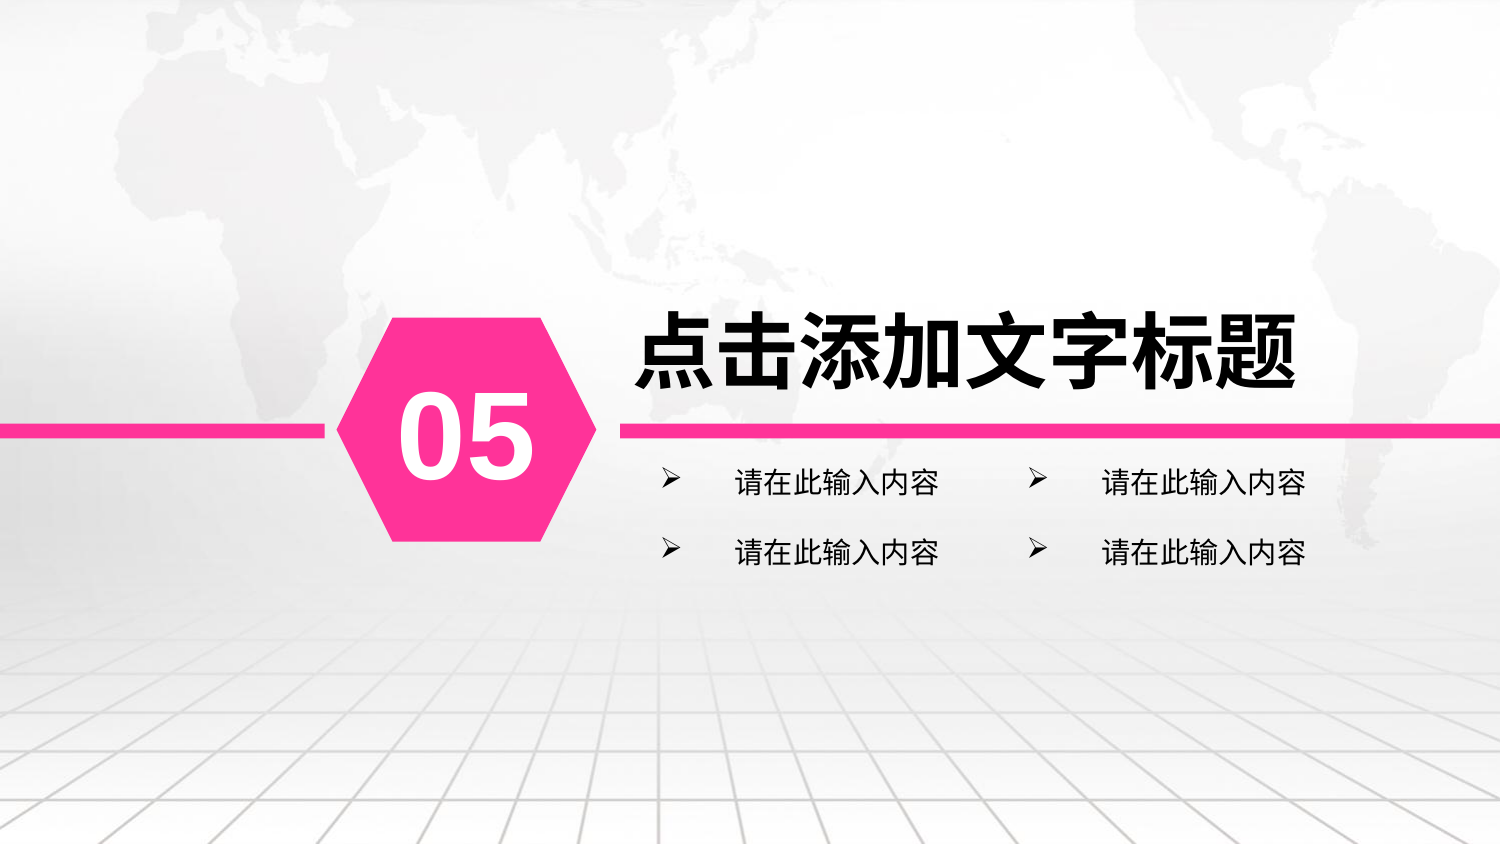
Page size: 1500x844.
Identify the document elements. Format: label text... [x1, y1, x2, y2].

text_box 请在此输入内容 [645, 526, 955, 577]
text_box [618, 422, 1500, 441]
text_box 请在此输入内容 [1011, 457, 1322, 507]
picture [0, 0, 1500, 844]
text_box [0, 422, 327, 441]
text_box 请在此输入内容 [1011, 526, 1322, 577]
text_box 05 [334, 315, 599, 544]
text_box 点击添加文字标题 [617, 291, 1314, 407]
text_box 请在此输入内容 [645, 457, 955, 507]
